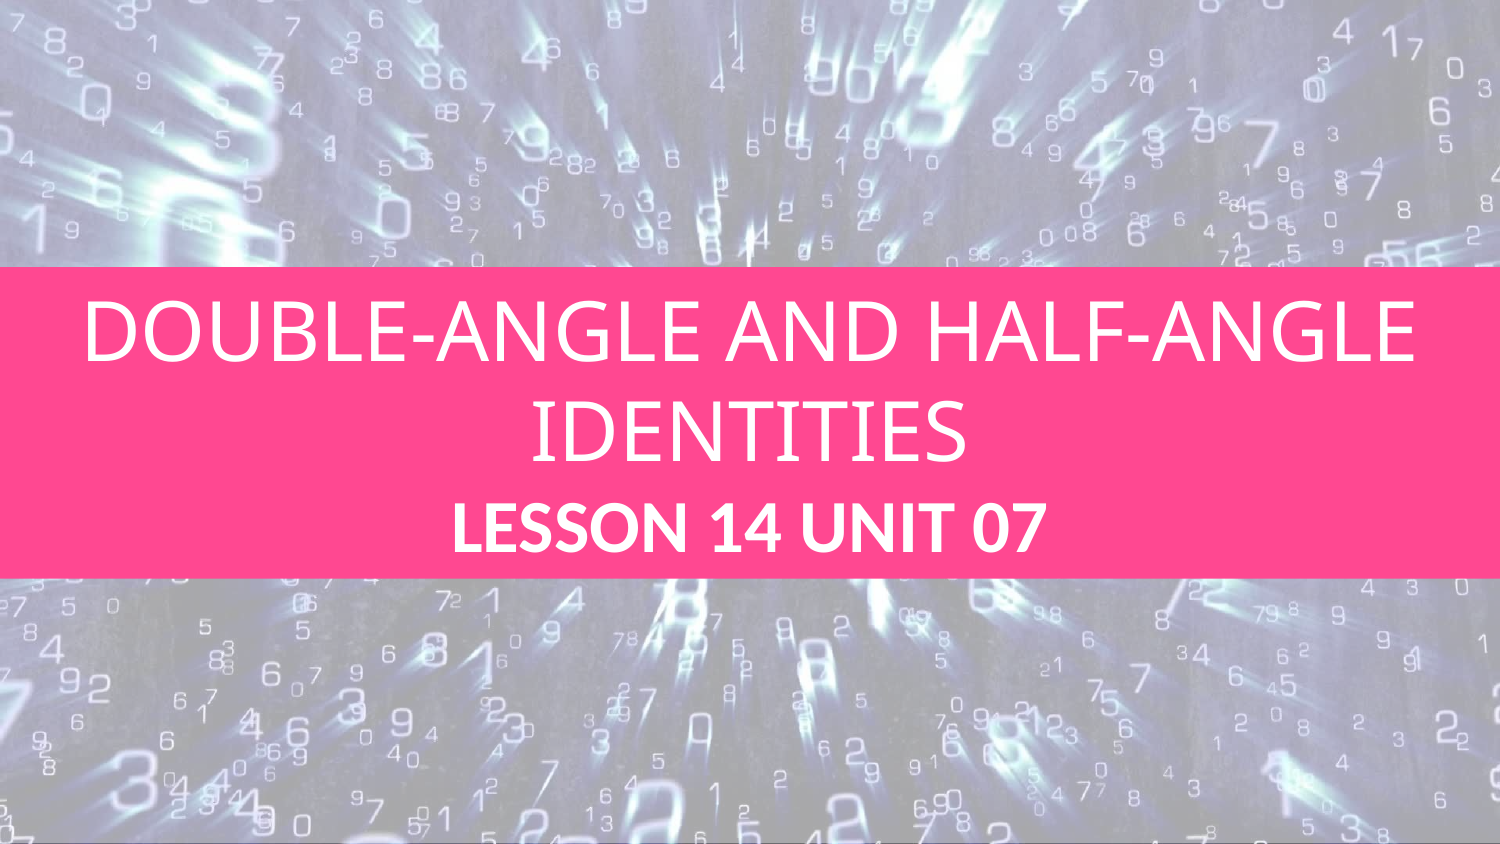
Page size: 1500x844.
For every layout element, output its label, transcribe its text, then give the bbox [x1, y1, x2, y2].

text_box DOUBLE-ANGLE AND HALF-ANGLE IDENTITIES LESSON 14 UNIT 07 [0, 265, 1500, 581]
